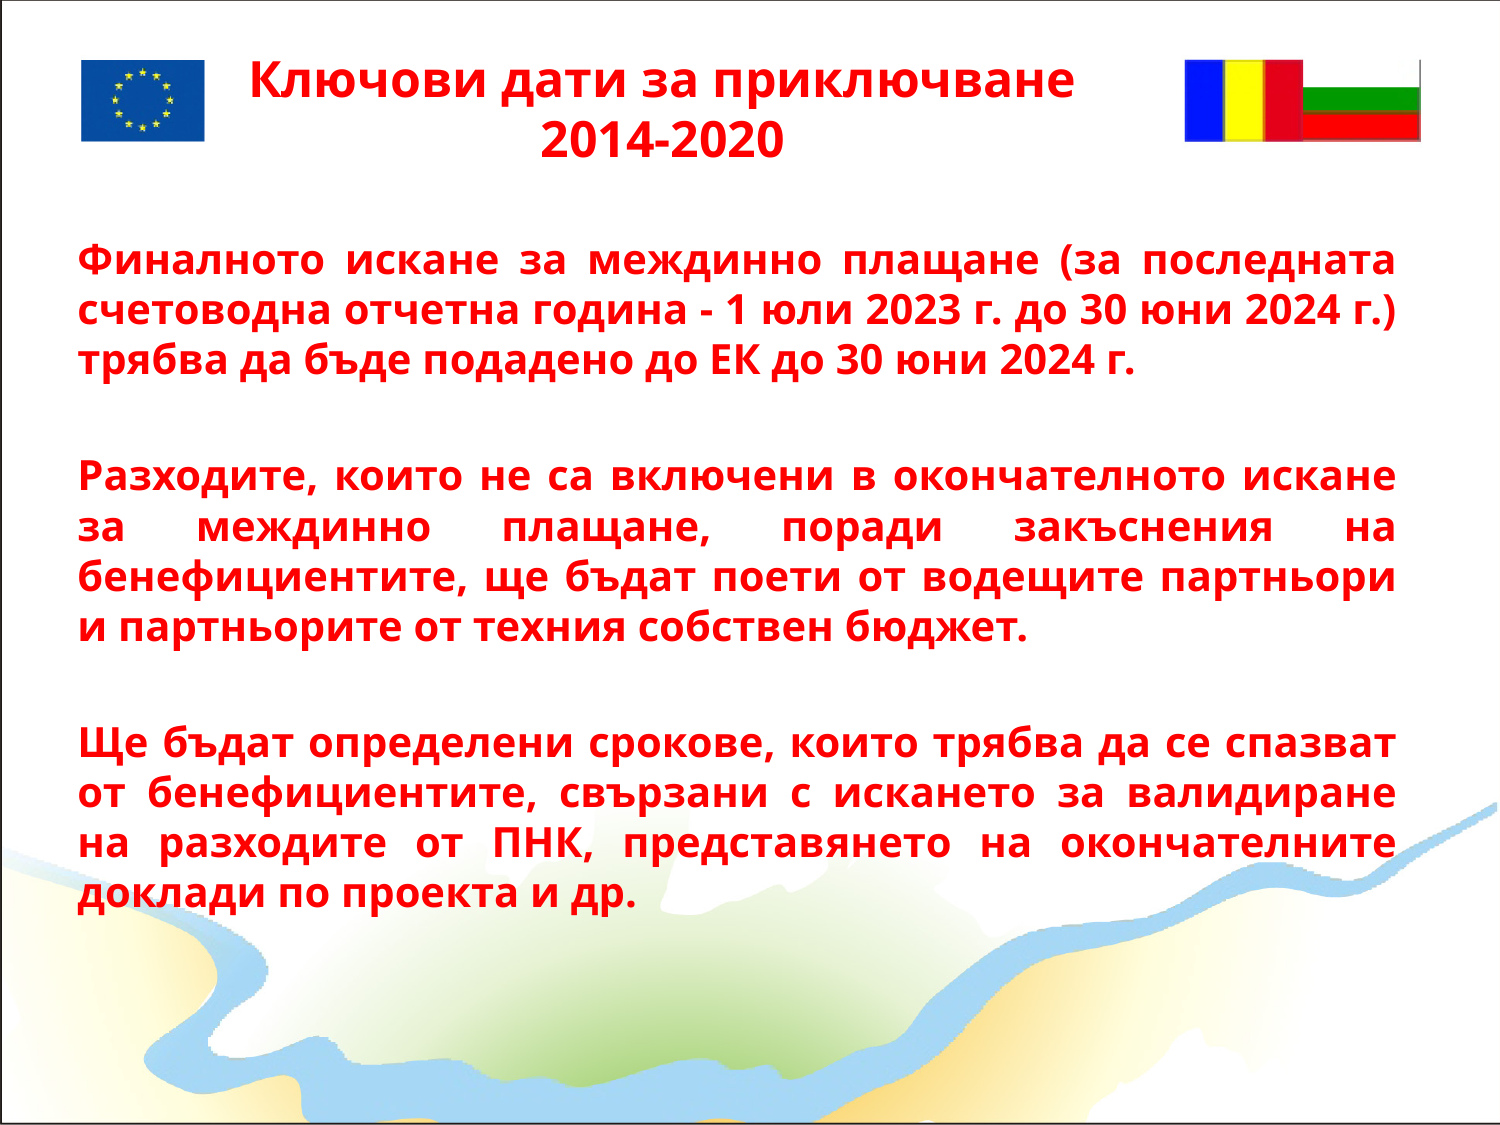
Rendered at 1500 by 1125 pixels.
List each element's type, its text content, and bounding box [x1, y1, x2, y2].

list Финалното искане за междинно плащане (за последната счетоводна отчетна година - 1 юли 2023 г. до 30 юни 2024 г.) трябва да бъде подадено до ЕК до 30 юни 2024 г. Разходите, които не са включени в окончателното искане за междинно плащане, поради закъснения на бенефициентите, ще бъдат поети от водещите партньори и партньорите от техния собствен бюджет. Ще бъдат определени срокове, които трябва да се спазват от бенефициентите, свързани с искането за валидиране на разходите от ПНК, представянето на окончателните доклади по проекта и др. [62, 224, 1413, 1085]
picture [0, 0, 1500, 1125]
text_box Ключови дати за приключване 2014-2020 [200, 125, 1125, 150]
